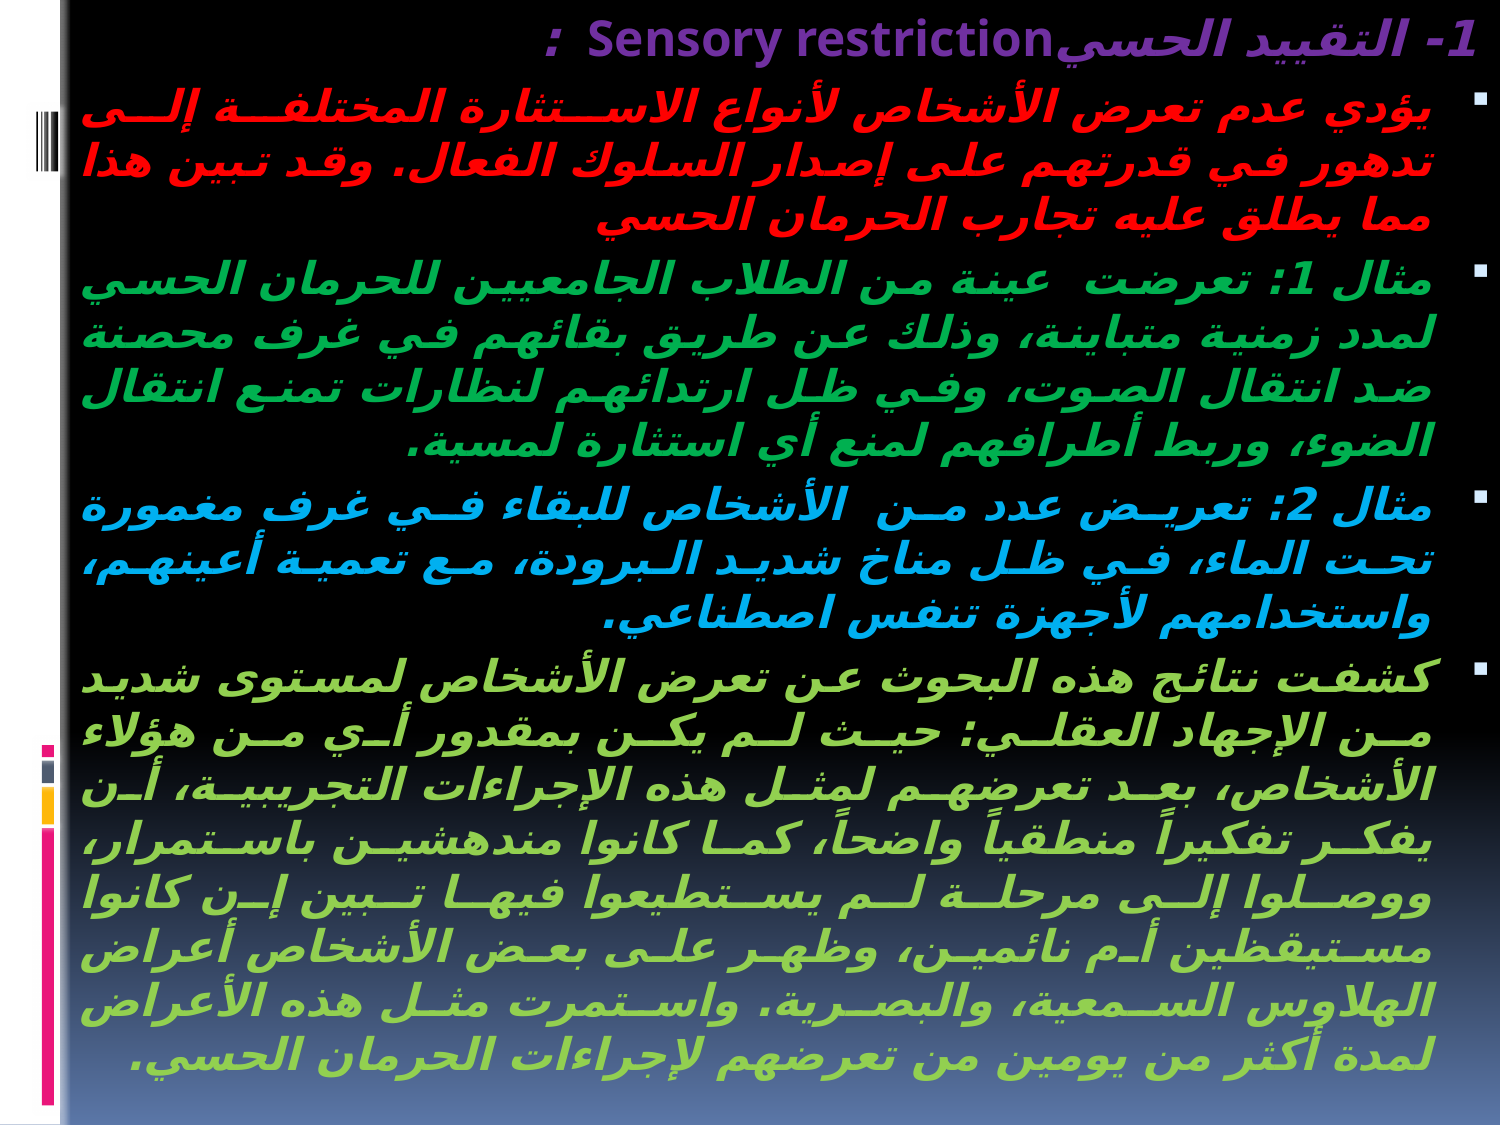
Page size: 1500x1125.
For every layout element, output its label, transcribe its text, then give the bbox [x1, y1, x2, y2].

list 1- التقييد الحسيSensory restriction : يؤدي عدم تعرض الأشخاص لأنواع الاستثارة المختلفة إلى تدهور في قدرتهم على إصدار السلوك الفعال. وقد تبين هذا مما يطلق عليه تجارب الحرمان الحسي مثال 1: تعرضت عينة من الطلاب الجامعيين للحرمان الحسي لمدد زمنية متباينة، وذلك عن طريق بقائهم في غرف محصنة ضد انتقال الصوت، وفي ظل ارتدائهم لنظارات تمنع انتقال الضوء، وربط أطرافهم لمنع أي استثارة لمسية. مثال 2: تعريض عدد من الأشخاص للبقاء في غرف مغمورة تحت الماء، في ظل مناخ شديد البرودة، مع تعمية أعينهم، واستخدامهم لأجهزة تنفس اصطناعي. كشفت نتائج هذه البحوث عن تعرض الأشخاص لمستوى شديد من الإجهاد العقلي: حيث لم يكن بمقدور أي من هؤلاء الأشخاص، بعد تعرضهم لمثل هذه الإجراءات التجريبية، أن يفكر تفكيراً منطقياً واضحاً، كما كانوا مندهشين باستمرار، ووصلوا إلى مرحلة لم يستطيعوا فيها تبين إن كانوا مستيقظين أم نائمين، وظهر على بعض الأشخاص أعراض الهلاوس السمعية، والبصرية. واستمرت مثل هذه الأعراض لمدة أكثر من يومين من تعرضهم لإجراءات الحرمان الحسي. [64, 0, 1500, 1125]
